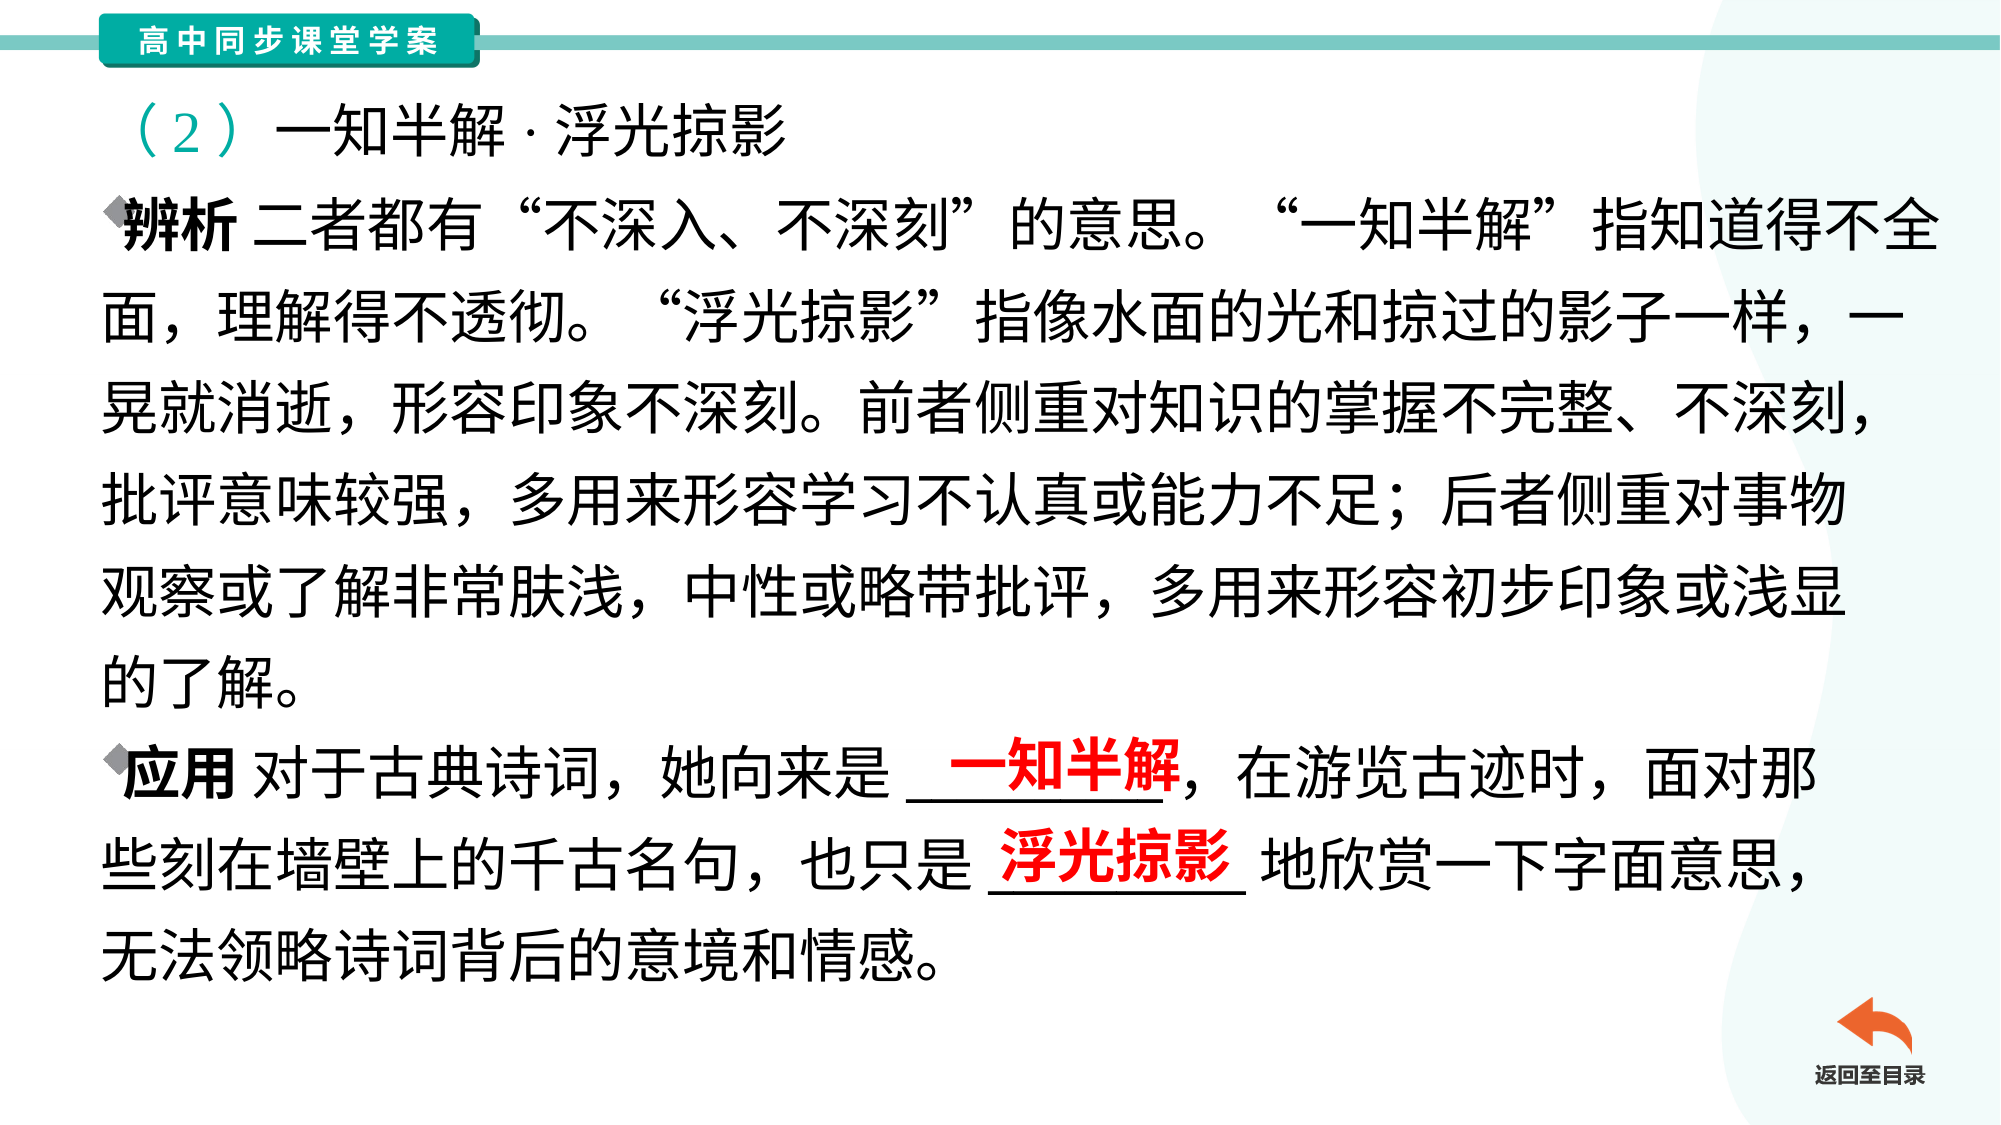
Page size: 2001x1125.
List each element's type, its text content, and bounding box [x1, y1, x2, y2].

picture [0, 0, 2000, 1125]
text_box （2）一知半解·浮光掠影 [100, 76, 1899, 165]
text_box 浮光掠影 [977, 801, 1254, 890]
text_box 应用 对于古典诗词，她向来是__________，在游览古迹时，面对那 些刻在墙壁上的千古名句，也只是__________地欣赏一下字面意思， 无法领略诗词背后的意境和情感。 [100, 714, 1899, 990]
text_box 一知半解 [927, 710, 1204, 798]
text_box 辨析 二者都有“不深入、不深刻”的意思。“一知半解”指知道得不全 面，理解得不透彻。“浮光掠影”指像水面的光和掠过的影子一样，一 晃就消逝，形容印象不深刻。前者侧重对知识的掌握不完整、不深刻， 批评意味较强，多用来形容学习不认真或能力不足；后者侧重对事物 观察或了解非常肤浅，中性或略带批评，多用来形容初步印象或浅显 的了解。 [100, 166, 1899, 714]
